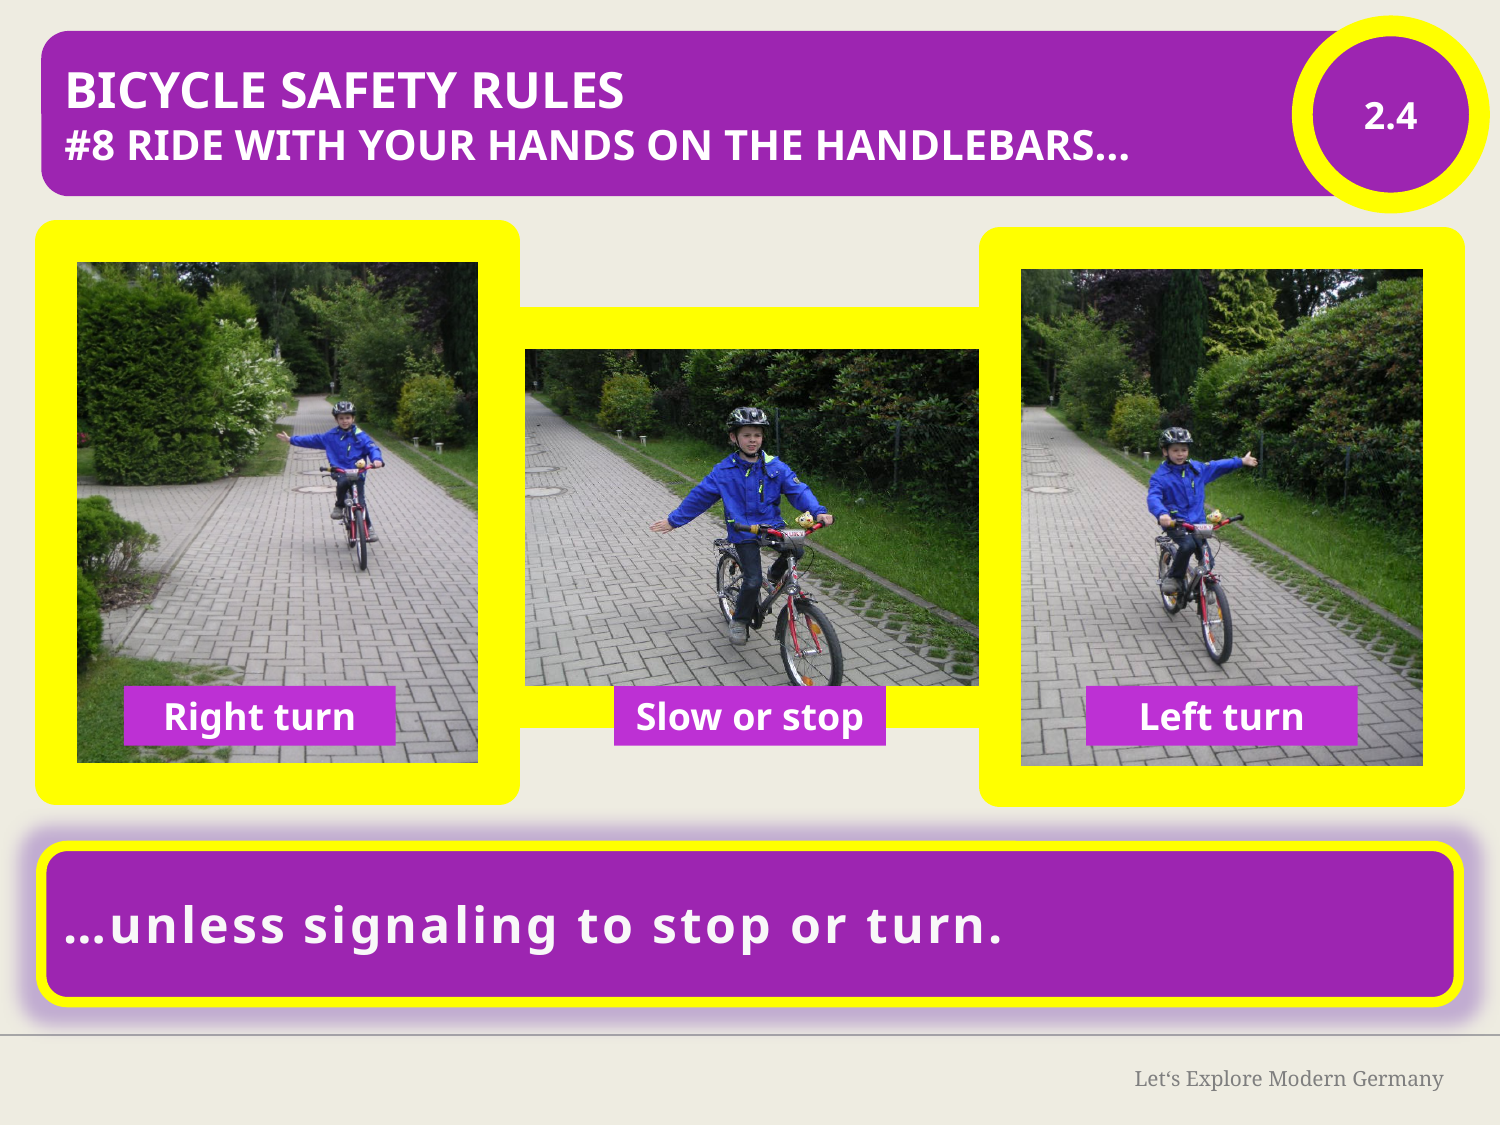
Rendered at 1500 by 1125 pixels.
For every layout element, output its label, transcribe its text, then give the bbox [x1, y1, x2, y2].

text_box Let‘s Explore Modern Germany [1116, 1058, 1459, 1099]
text_box …unless signaling to stop or turn. [39, 843, 1461, 1005]
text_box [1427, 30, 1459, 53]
text_box 2.4 [1300, 23, 1482, 206]
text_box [76, 261, 1424, 766]
text_box Bicycle Safety Rules #8 Ride with your hands on the handlebars… [41, 30, 1355, 197]
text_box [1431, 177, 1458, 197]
